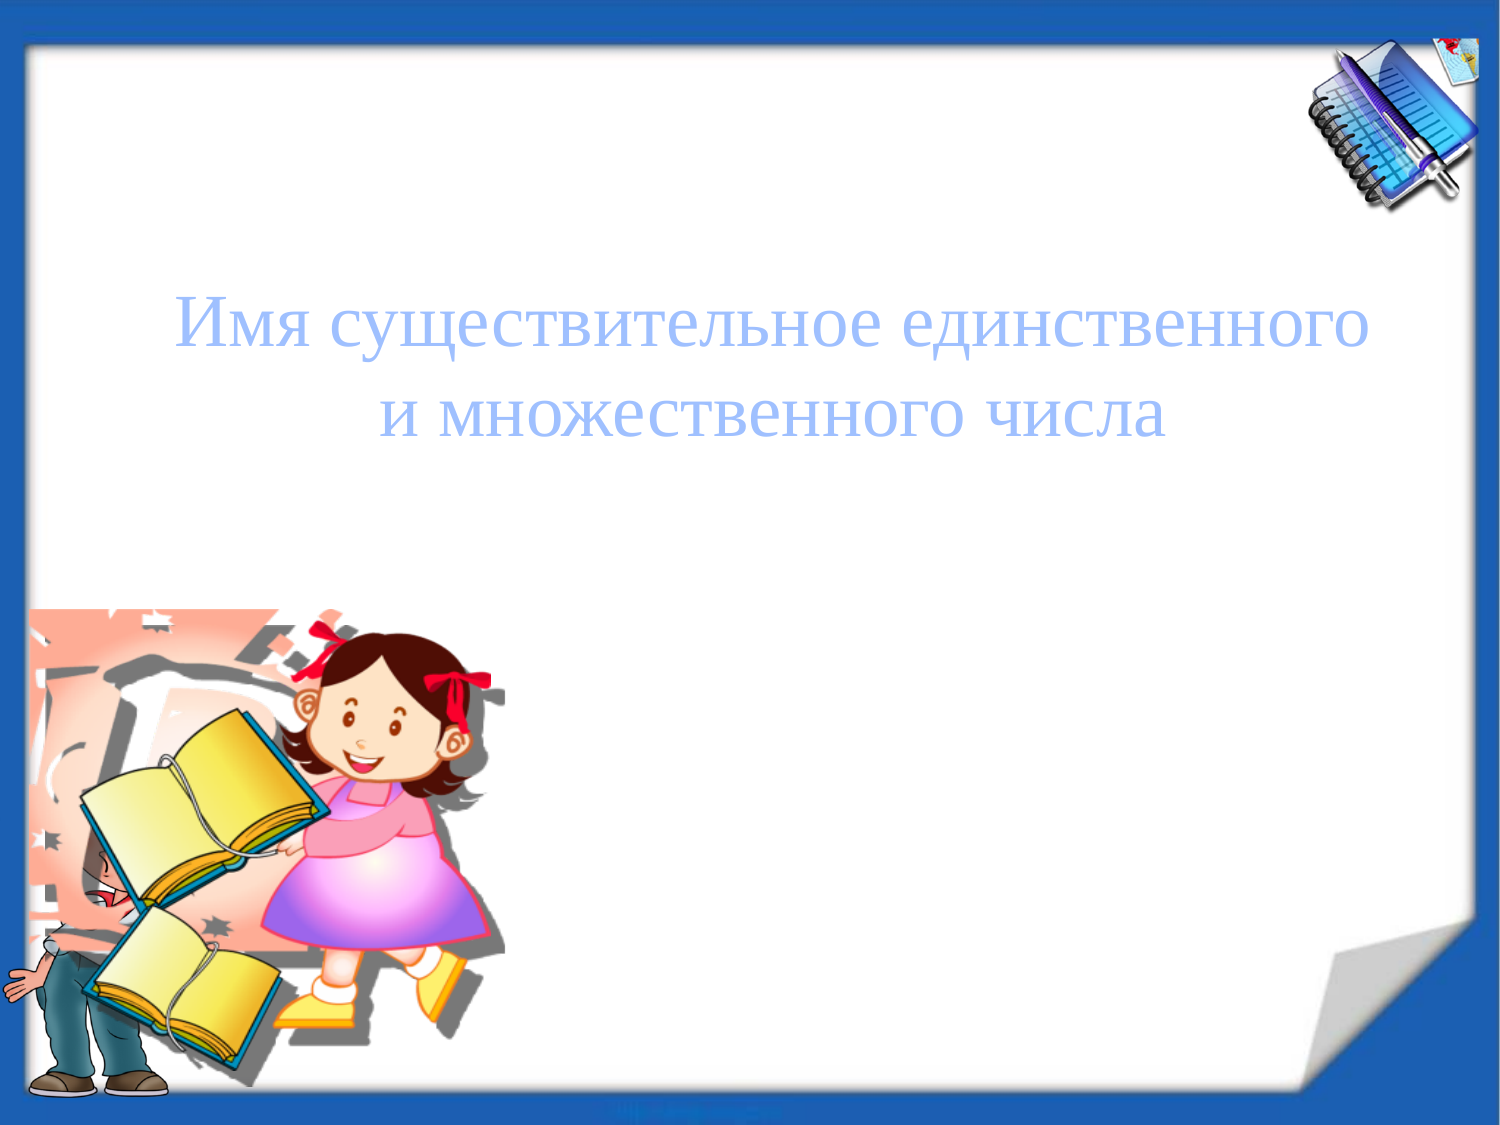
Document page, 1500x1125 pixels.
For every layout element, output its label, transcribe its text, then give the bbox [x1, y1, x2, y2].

title Имя существительное единственного и множественного числа [134, 231, 1388, 657]
picture [0, 0, 1500, 1125]
